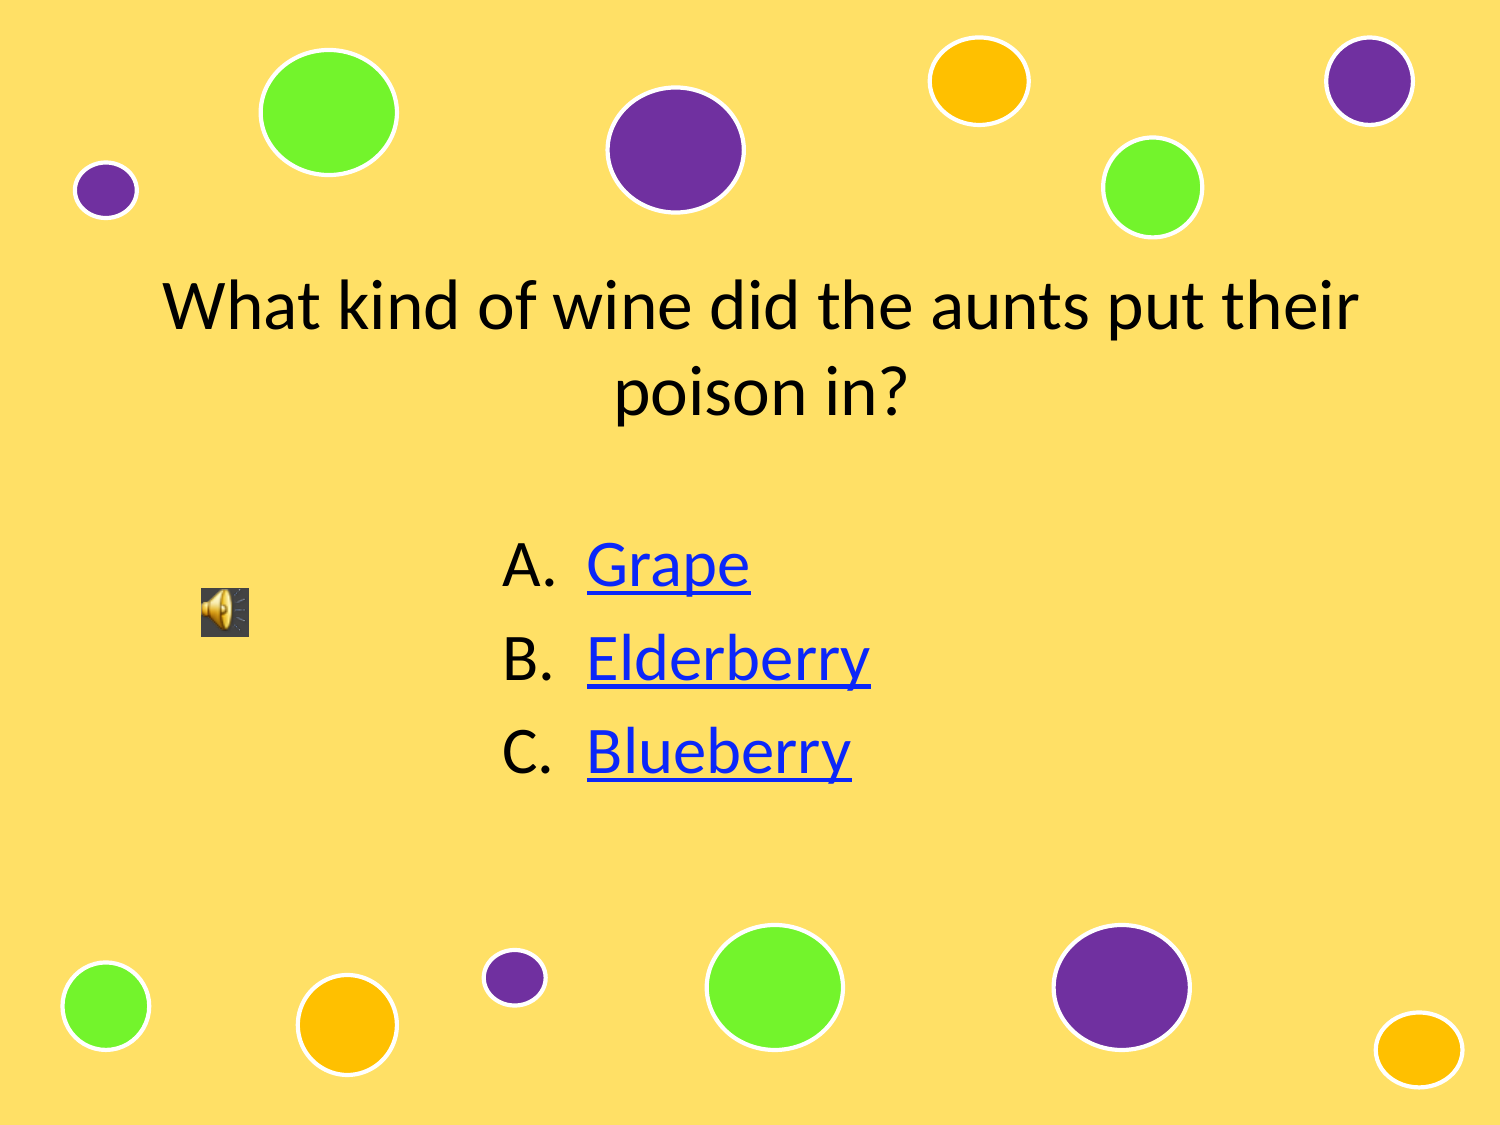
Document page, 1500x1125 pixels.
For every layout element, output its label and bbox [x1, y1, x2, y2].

text_box [62, 37, 1463, 1088]
picture [199, 587, 251, 638]
